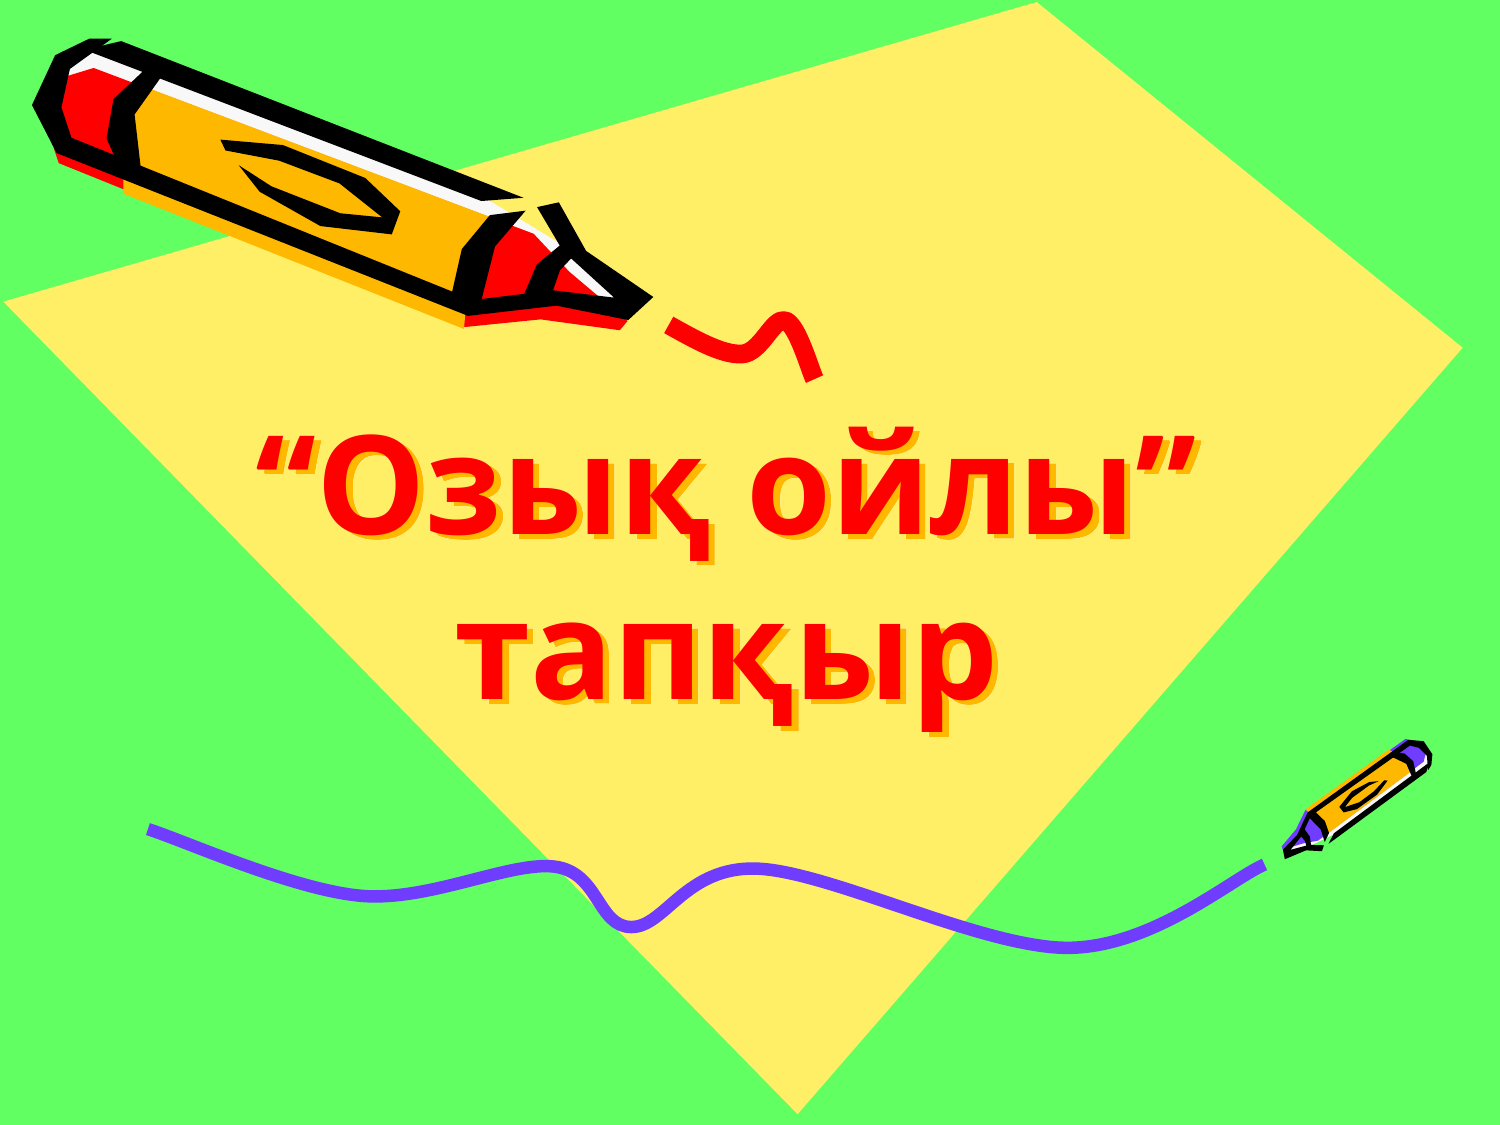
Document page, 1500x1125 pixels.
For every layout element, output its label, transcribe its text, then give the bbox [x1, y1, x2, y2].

title “Озық ойлы” тапқыр [64, 361, 1388, 735]
